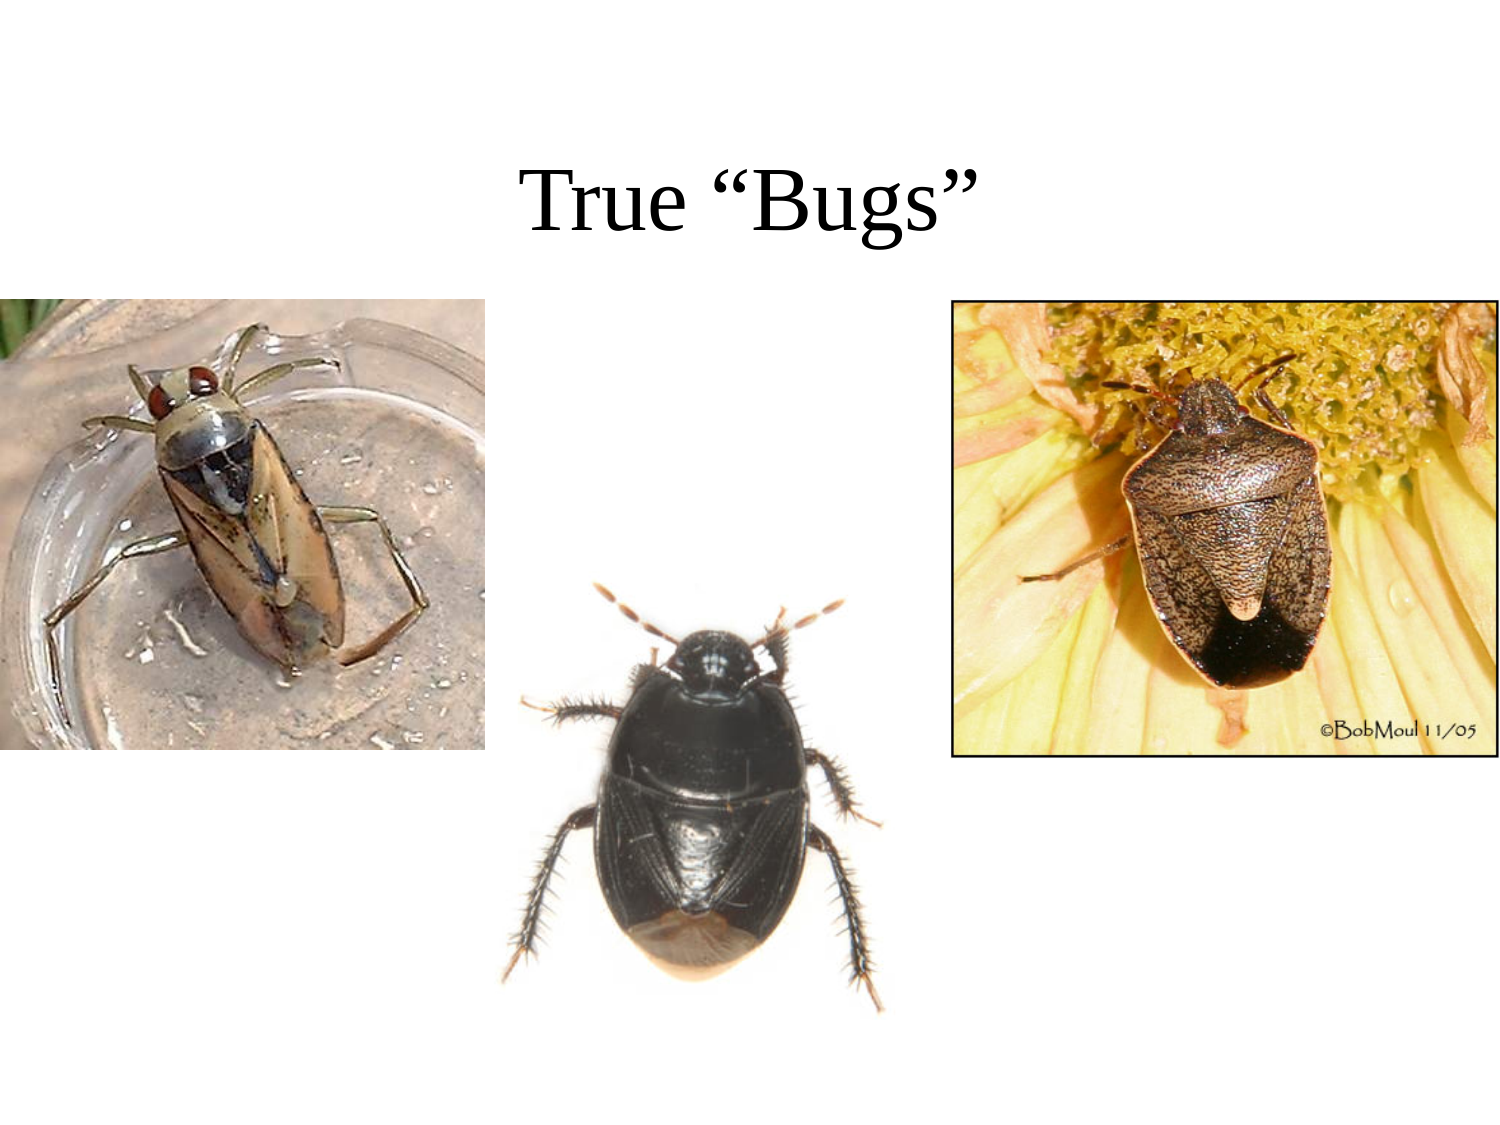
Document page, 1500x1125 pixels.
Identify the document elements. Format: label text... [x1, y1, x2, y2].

title True “Bugs” [112, 99, 1388, 288]
picture [0, 299, 1500, 1125]
